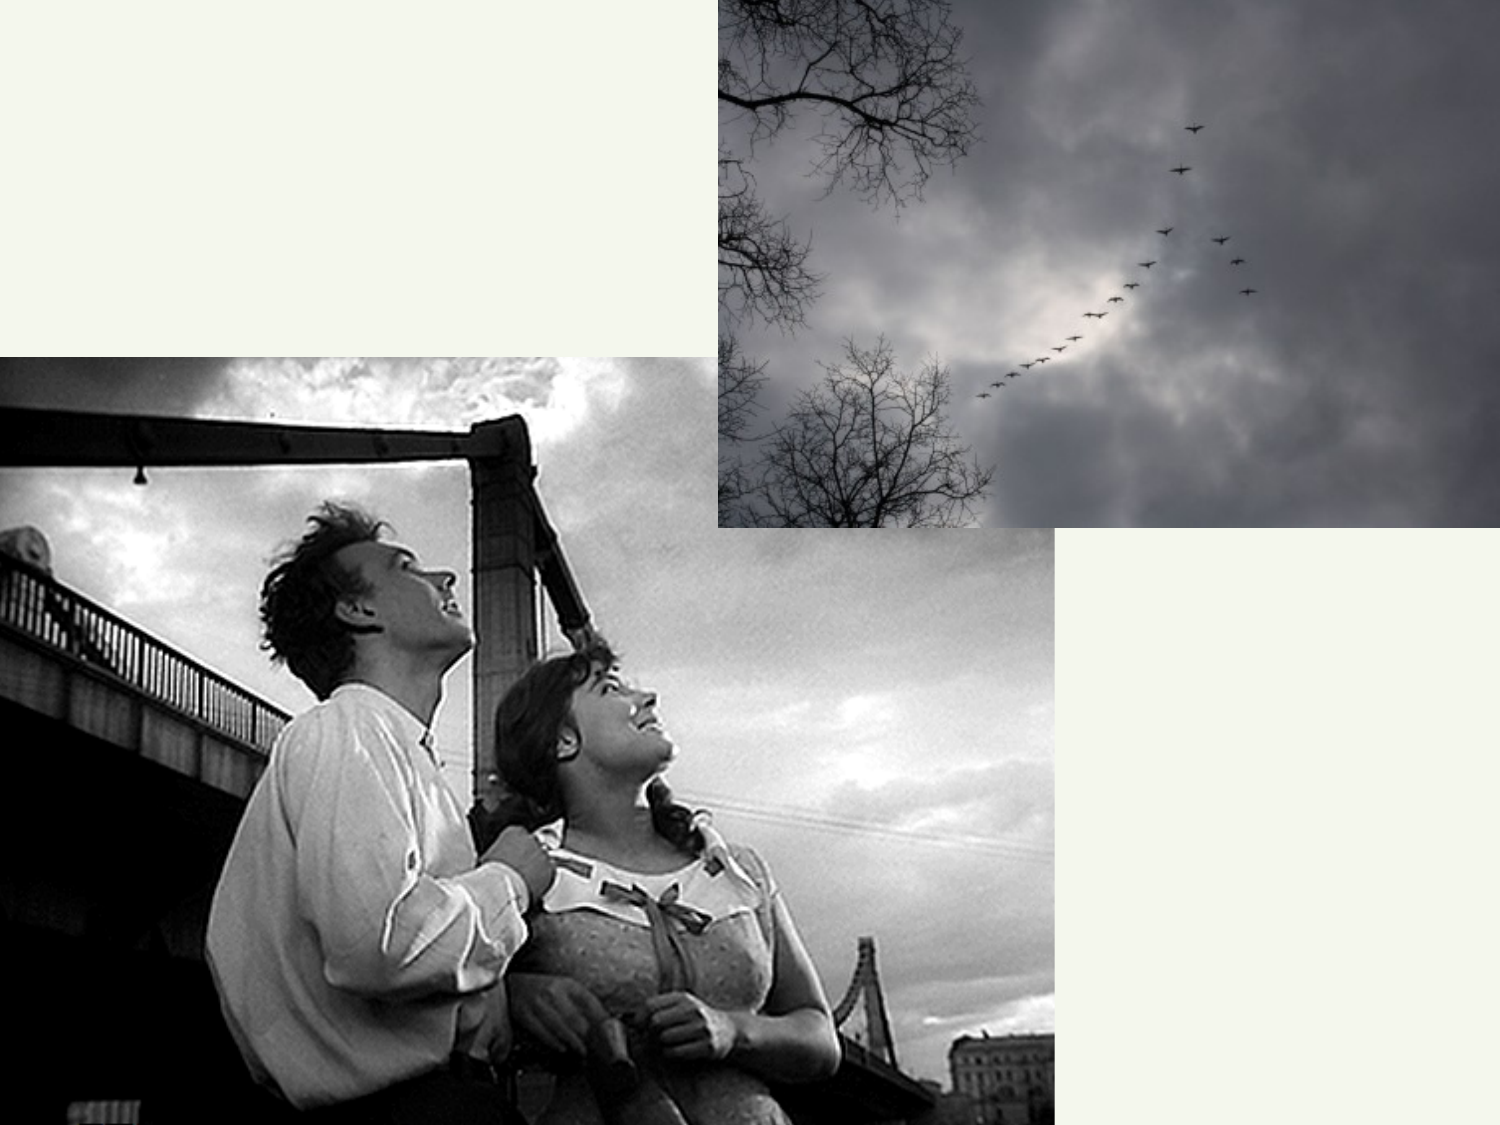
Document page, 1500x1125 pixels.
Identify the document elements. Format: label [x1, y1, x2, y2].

list [0, 357, 1055, 1125]
picture [718, 0, 1500, 528]
